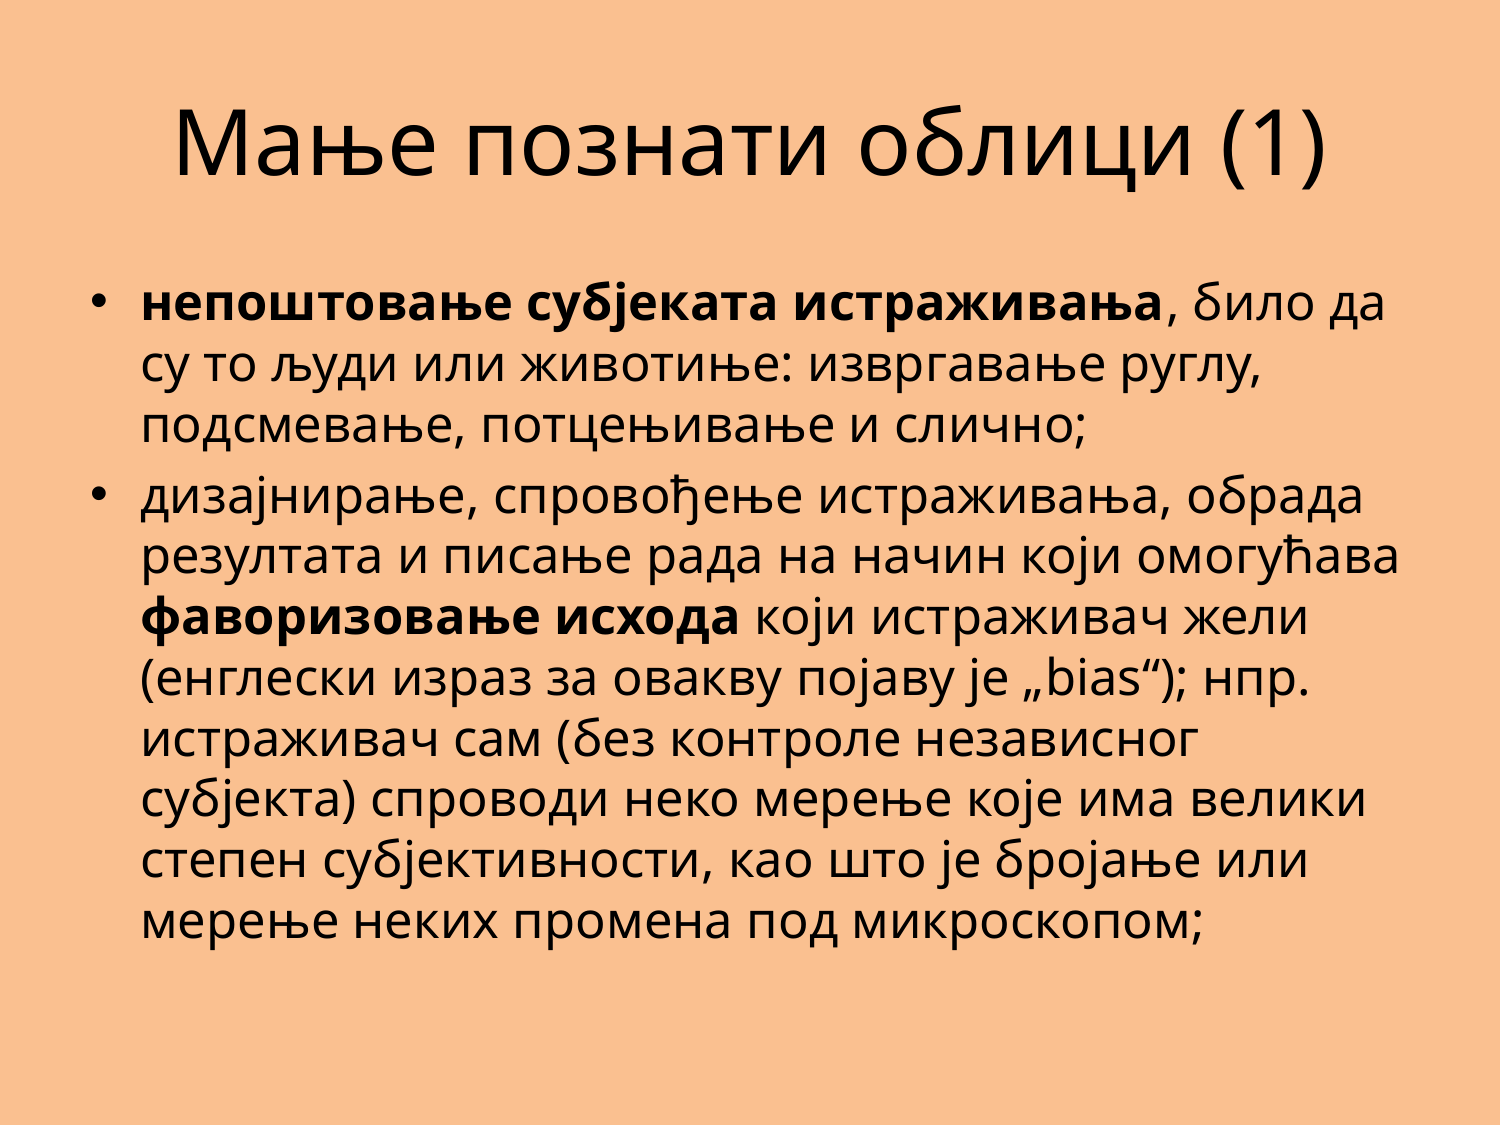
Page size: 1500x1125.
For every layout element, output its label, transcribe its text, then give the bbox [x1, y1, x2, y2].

title Мање познати облици (1) [75, 45, 1425, 233]
list непоштовање субјеката истраживања, било да су то људи или животиње: извргавање руглу, подсмевање, потцењивање и слично; дизајнирање, спровођење истраживања, обрада резултата и писање рада на начин који омогућава фаворизовање исхода који истраживач жели (енглески израз за овакву појаву је „bias“); нпр. истраживач сам (без контроле независног субјекта) спроводи неко мерење које има велики степен субјективности, као што је бројање или мерење неких промена под микроскопом; [75, 262, 1425, 1005]
